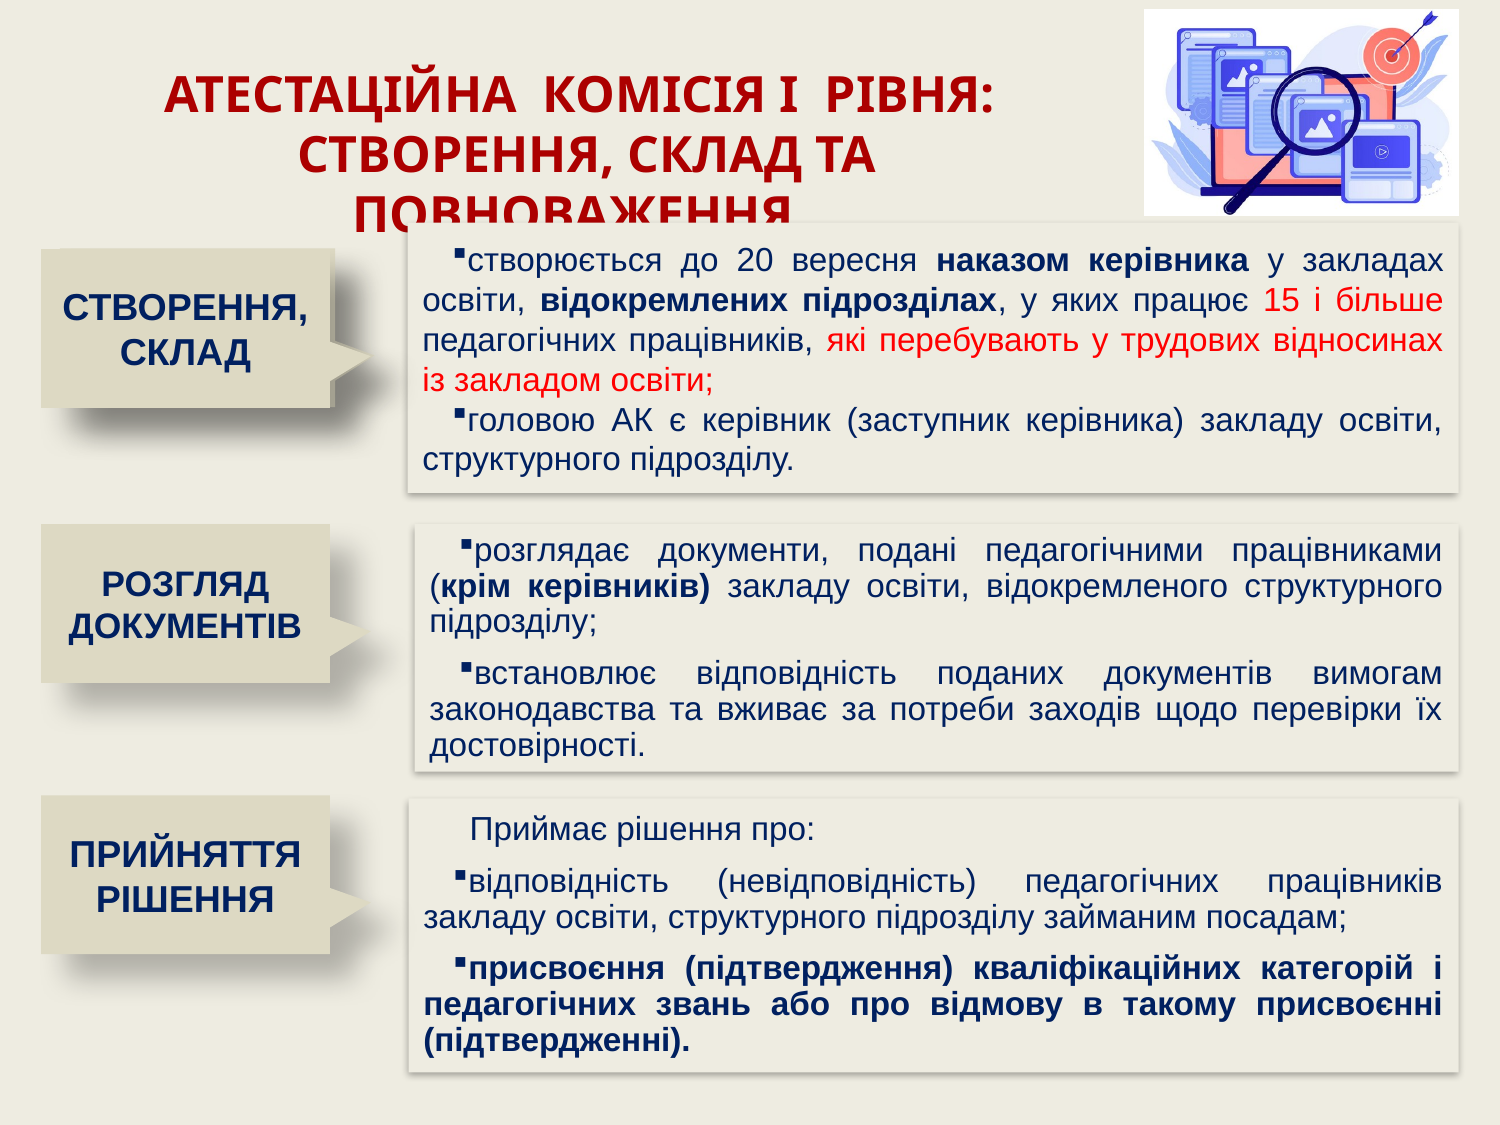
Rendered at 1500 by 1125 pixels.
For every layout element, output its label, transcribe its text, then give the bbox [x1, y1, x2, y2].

text_box СТВОРЕННЯ, СКЛАД [41, 249, 371, 408]
text_box АТЕСТАЦІЙНА КОМІСІЯ І РІВНЯ: СТВОРЕННЯ, СКЛАД ТА ПОВНОВАЖЕННЯ [54, 55, 1106, 251]
text_box РОЗГЛЯД ДОКУМЕНТІВ [41, 524, 371, 683]
picture [1143, 9, 1459, 216]
text_box розглядає документи, подані педагогічними працівниками (крім керівників) закладу освіти, відокремленого структурного підрозділу; встановлює відповідність поданих документів вимогам законодавства та вживає за потреби заходів щодо перевірки їх достовірності. [414, 524, 1459, 772]
text_box Приймає рішення про: відповідність (невідповідність) педагогічних працівників закладу освіти, структурного підрозділу займаним посадам; присвоєння (підтвердження) кваліфікаційних категорій і педагогічних звань або про відмову в такому присвоєнні (підтвердженні). [408, 798, 1459, 1073]
text_box СТВОРЕННЯ [59, 248, 336, 258]
text_box ПРИЙНЯТТЯ РІШЕННЯ [41, 795, 371, 955]
text_box створюється до 20 вересня наказом керівника у закладах освіти, відокремлених підрозділах, у яких працює 15 і більше педагогічних працівників, які перебувають у трудових відносинах із закладом освіти; головою АК є керівник (заступник керівника) закладу освіти, структурного підрозділу. [407, 222, 1459, 493]
